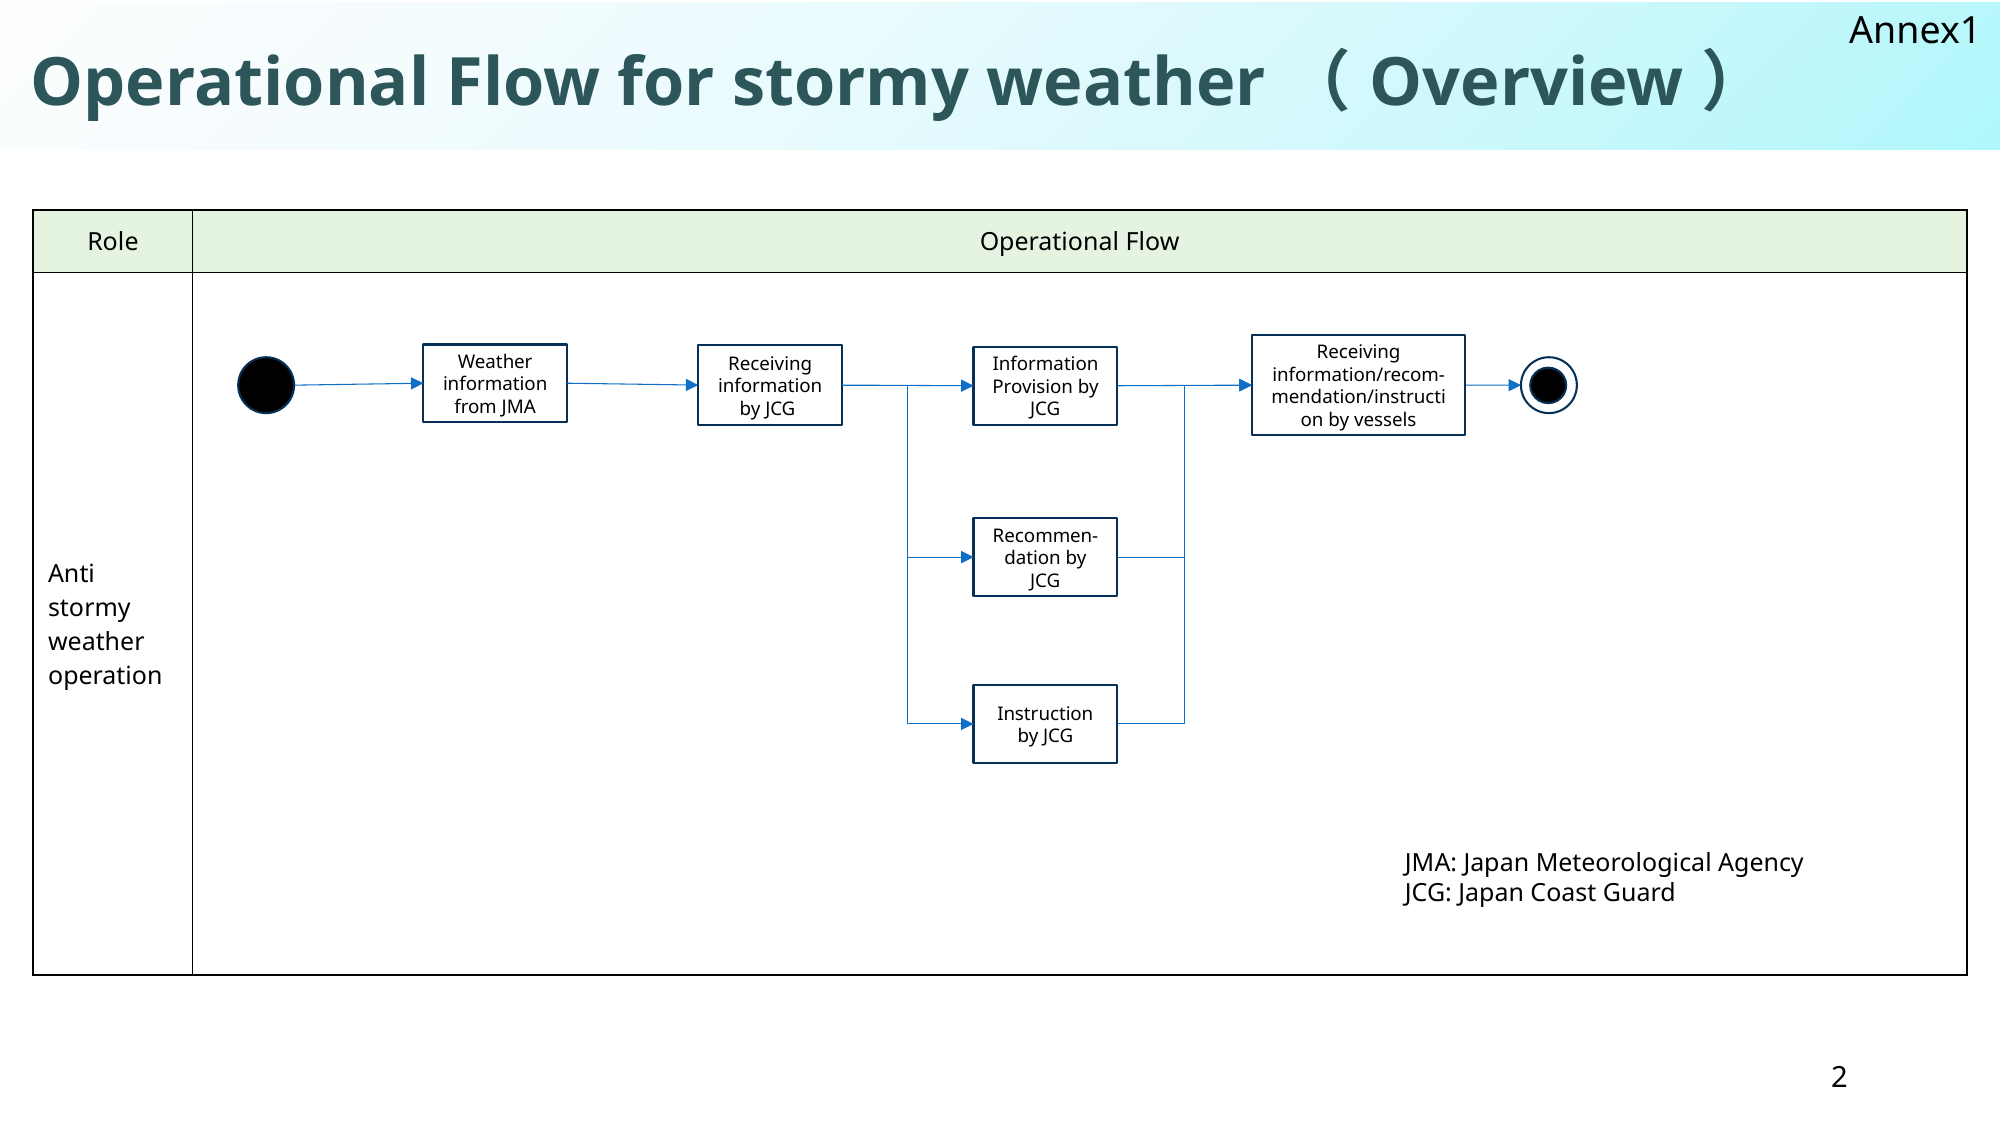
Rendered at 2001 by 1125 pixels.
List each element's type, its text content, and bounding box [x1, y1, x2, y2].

text_box Instruction by JCG [972, 684, 1118, 764]
text_box Receiving information by JCG [697, 344, 843, 426]
title Operational Flow for stormy weather（Overview） [15, 28, 1950, 131]
table_header Role [34, 211, 192, 272]
text_box [237, 356, 296, 415]
table_cell Anti stormy weather operation [34, 273, 192, 974]
text_box JMA: Japan Meteorological Agency JCG: Japan Coast Guard [1390, 839, 1910, 914]
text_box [1117, 385, 1252, 724]
text_box Recommen-dation by JCG [974, 517, 1117, 597]
text_box Information Provision by JCG [972, 346, 1118, 426]
text_box Receiving information/recom-mendation/instruction by vessels [1251, 334, 1466, 436]
table_header Operational Flow [193, 211, 1966, 272]
table_cell [193, 273, 1966, 974]
text_box [1519, 356, 1578, 415]
text_box Weather information from JMA [422, 343, 568, 423]
text_box [1529, 366, 1568, 405]
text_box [841, 385, 974, 724]
